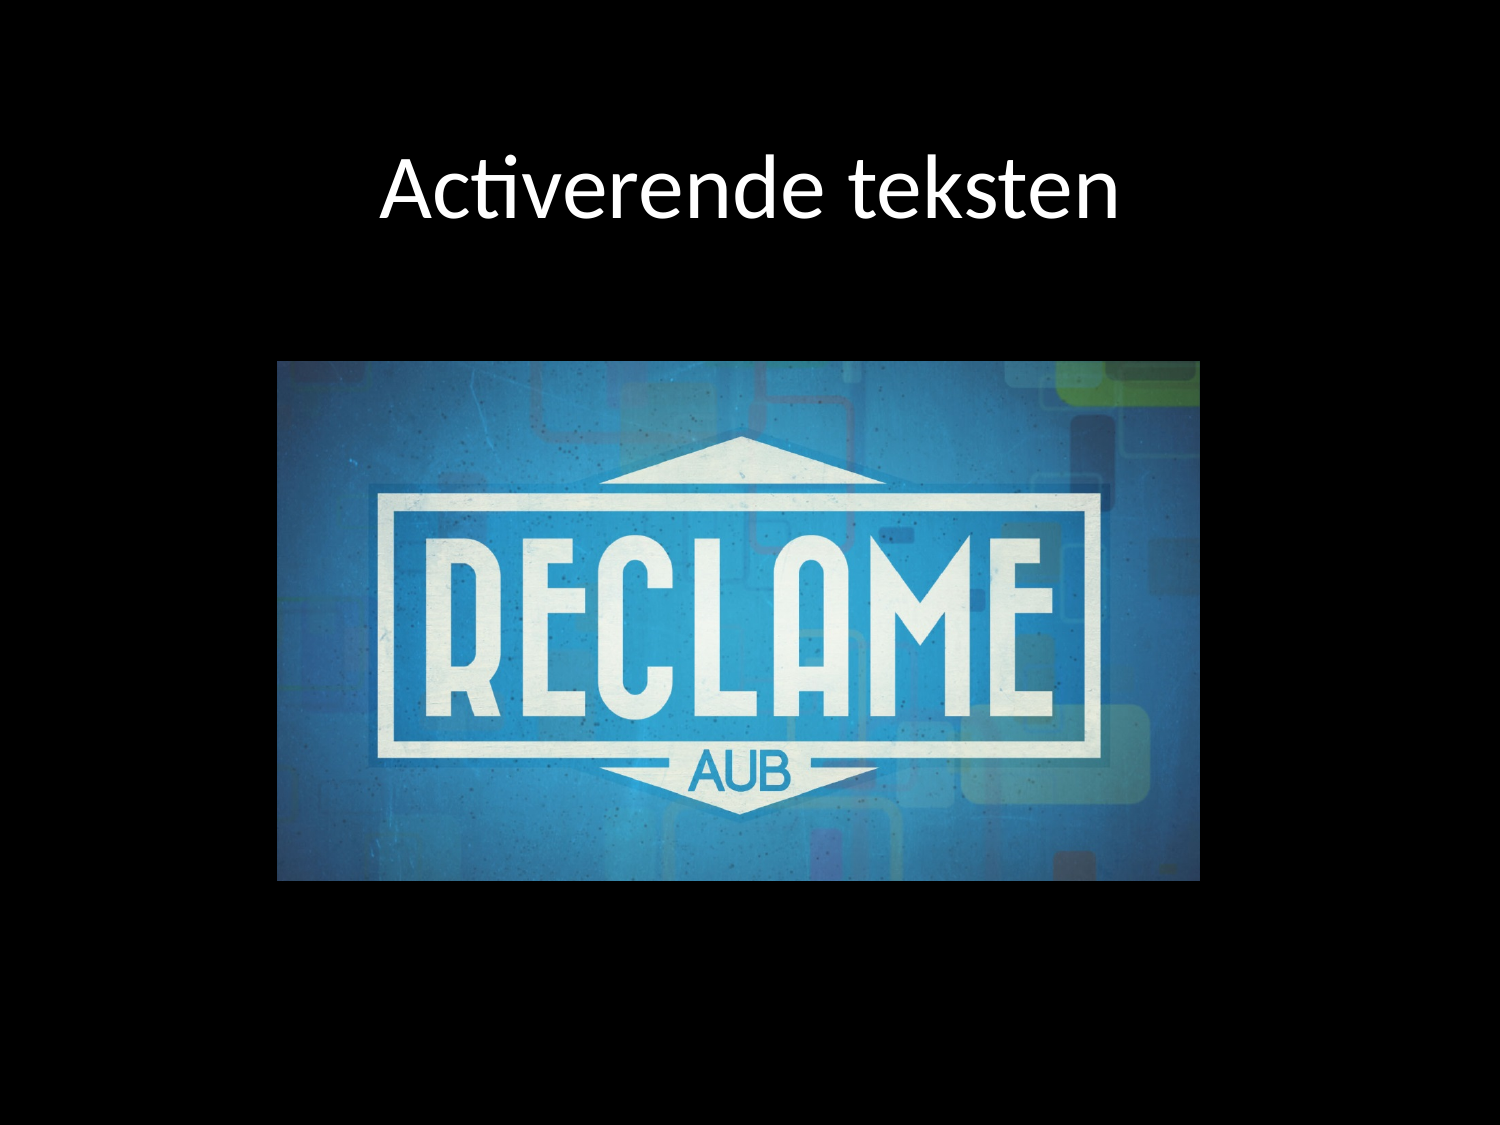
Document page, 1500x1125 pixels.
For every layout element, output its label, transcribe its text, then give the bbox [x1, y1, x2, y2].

picture [277, 361, 1200, 881]
title Activerende teksten [113, 61, 1389, 303]
